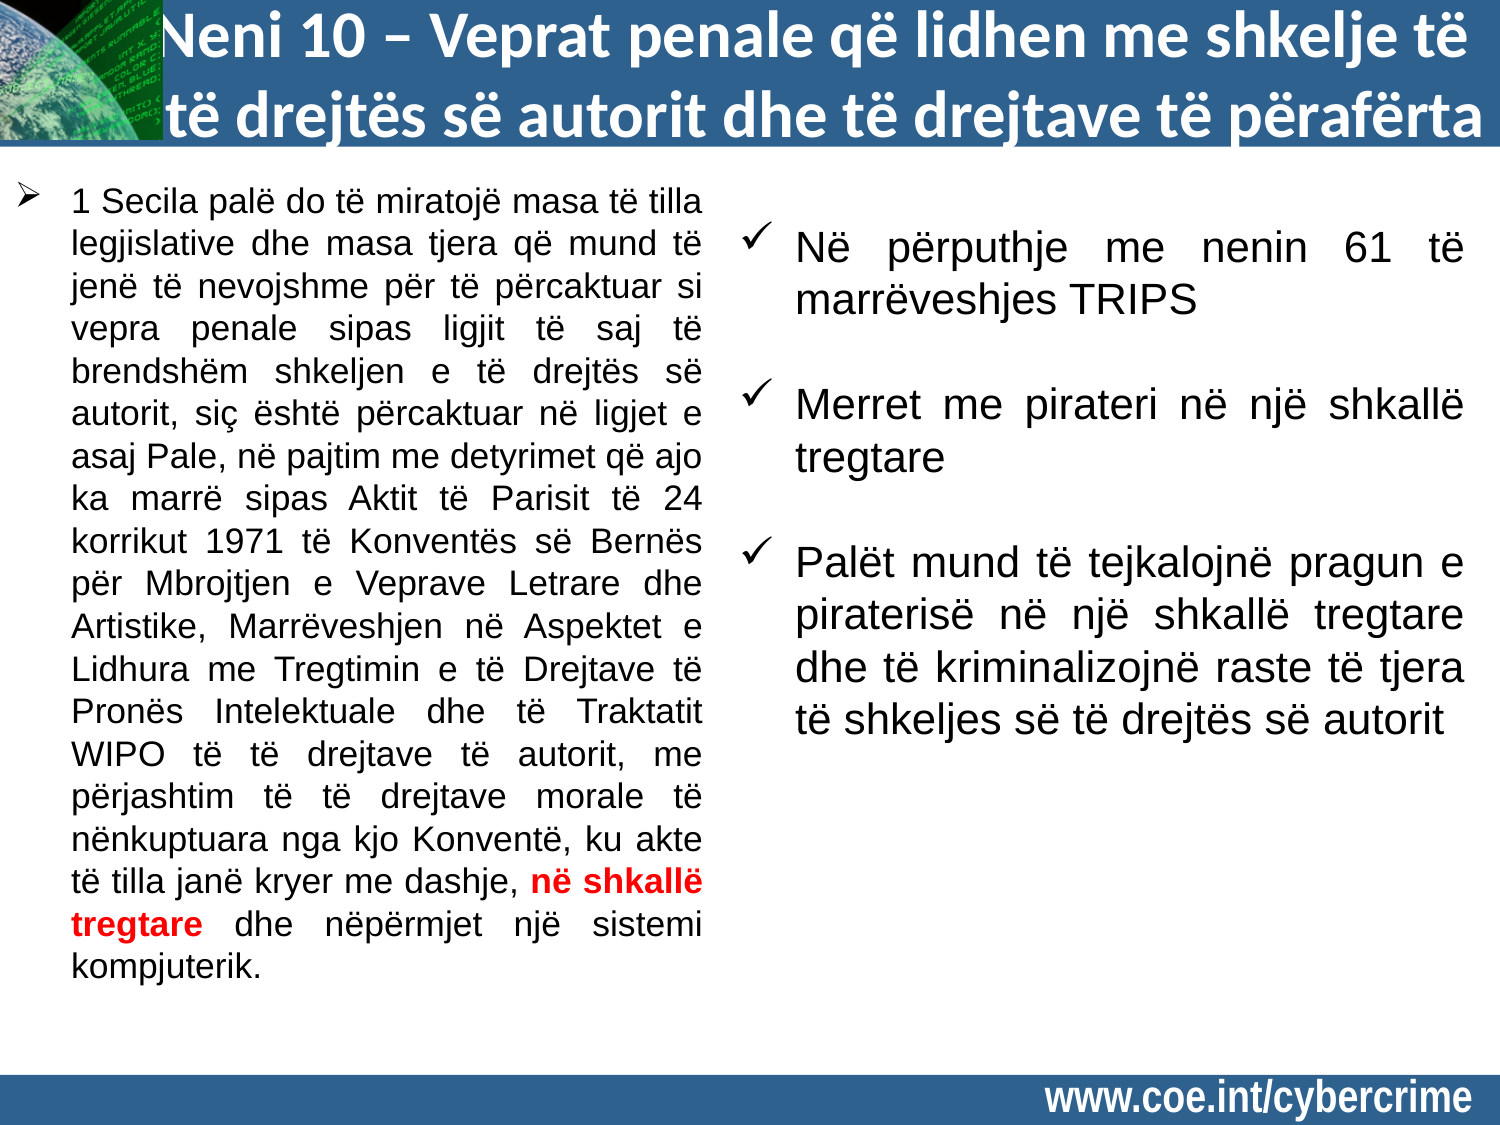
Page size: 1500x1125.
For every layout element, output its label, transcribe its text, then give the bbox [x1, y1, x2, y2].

text_box Në përputhje me nenin 61 të marrëveshjes TRIPS Merret me pirateri në një shkallë tregtare Palët mund të tejkalojnë pragun e piraterisë në një shkallë tregtare dhe të kriminalizojnë raste të tjera të shkeljes së të drejtës së autorit [724, 211, 1480, 751]
text_box Neni 10 – Veprat penale që lidhen me shkelje të të drejtës së autorit dhe të drejtave të përafërta [0, 0, 1500, 149]
text_box www.coe.int/cybercrime [1030, 1059, 1500, 1125]
picture [0, 0, 163, 140]
text_box 1 Secila palë do të miratojë masa të tilla legjislative dhe masa tjera që mund të jenë të nevojshme për të përcaktuar si vepra penale sipas ligjit të saj të brendshëm shkeljen e të drejtës së autorit, siç është përcaktuar në ligjet e asaj Pale, në pajtim me detyrimet që ajo ka marrë sipas Aktit të Parisit të 24 korrikut 1971 të Konventës së Bernës për Mbrojtjen e Veprave Letrare dhe Artistike, Marrëveshjen në Aspektet e Lidhura me Tregtimin e të Drejtave të Pronës Intelektuale dhe të Traktatit WIPO të të drejtave të autorit, me përjashtim të të drejtave morale të nënkuptuara nga kjo Konventë, ku akte të tilla janë kryer me dashje, në shkallë tregtare dhe nëpërmjet një sistemi kompjuterik. [0, 170, 718, 994]
text_box [0, 1073, 1030, 1125]
